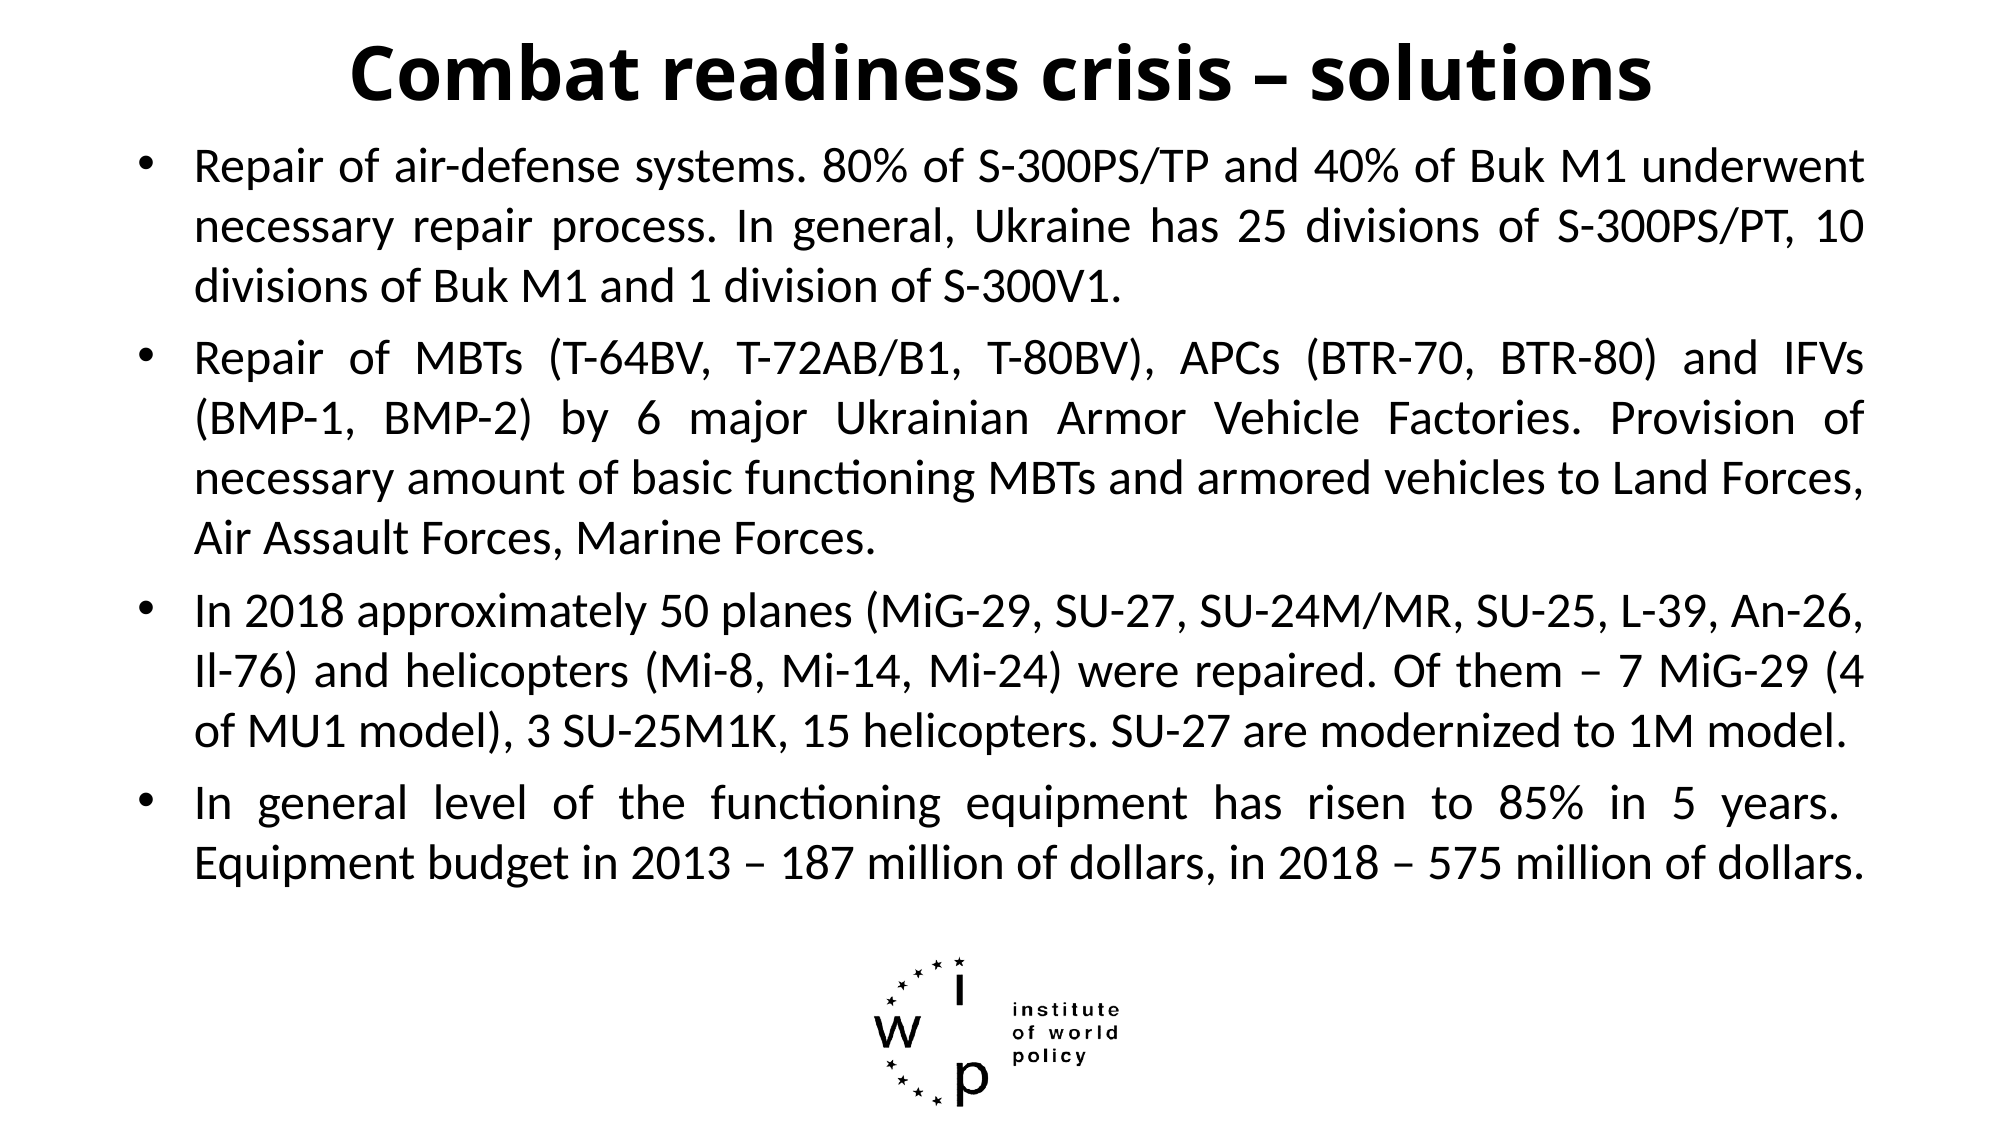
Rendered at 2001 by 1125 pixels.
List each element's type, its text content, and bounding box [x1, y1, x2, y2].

title Combat readiness crisis – solutions [122, 36, 1881, 124]
picture [862, 941, 1138, 1125]
list Repair of air-defense systems. 80% of S-300PS/TP and 40% of Buk M1 underwent necessary repair process. In general, Ukraine has 25 divisions of S-300PS/PT, 10 divisions of Buk M1 and 1 division of S-300V1. Repair of MBTs (T-64BV, T-72AB/B1, T-80BV), APCs (BTR-70, BTR-80) and IFVs (BMP-1, BMP-2) by 6 major Ukrainian Armor Vehicle Factories. Provision of necessary amount of basic functioning MBTs and armored vehicles to Land Forces, Air Assault Forces, Marine Forces. In 2018 approximately 50 planes (MiG-29, SU-27, SU-24M/MR, SU-25, L-39, An-26, Il-76) and helicopters (Mi-8, Mi-14, Mi-24) were repaired. Of them – 7 MiG-29 (4 of MU1 model), 3 SU-25M1K, 15 helicopters. SU-27 are modernized to 1M model. In general level of the functioning equipment has risen to 85% in 5 years. Equipment budget in 2013 – 187 million of dollars, in 2018 – 575 million of dollars. [122, 124, 1881, 926]
